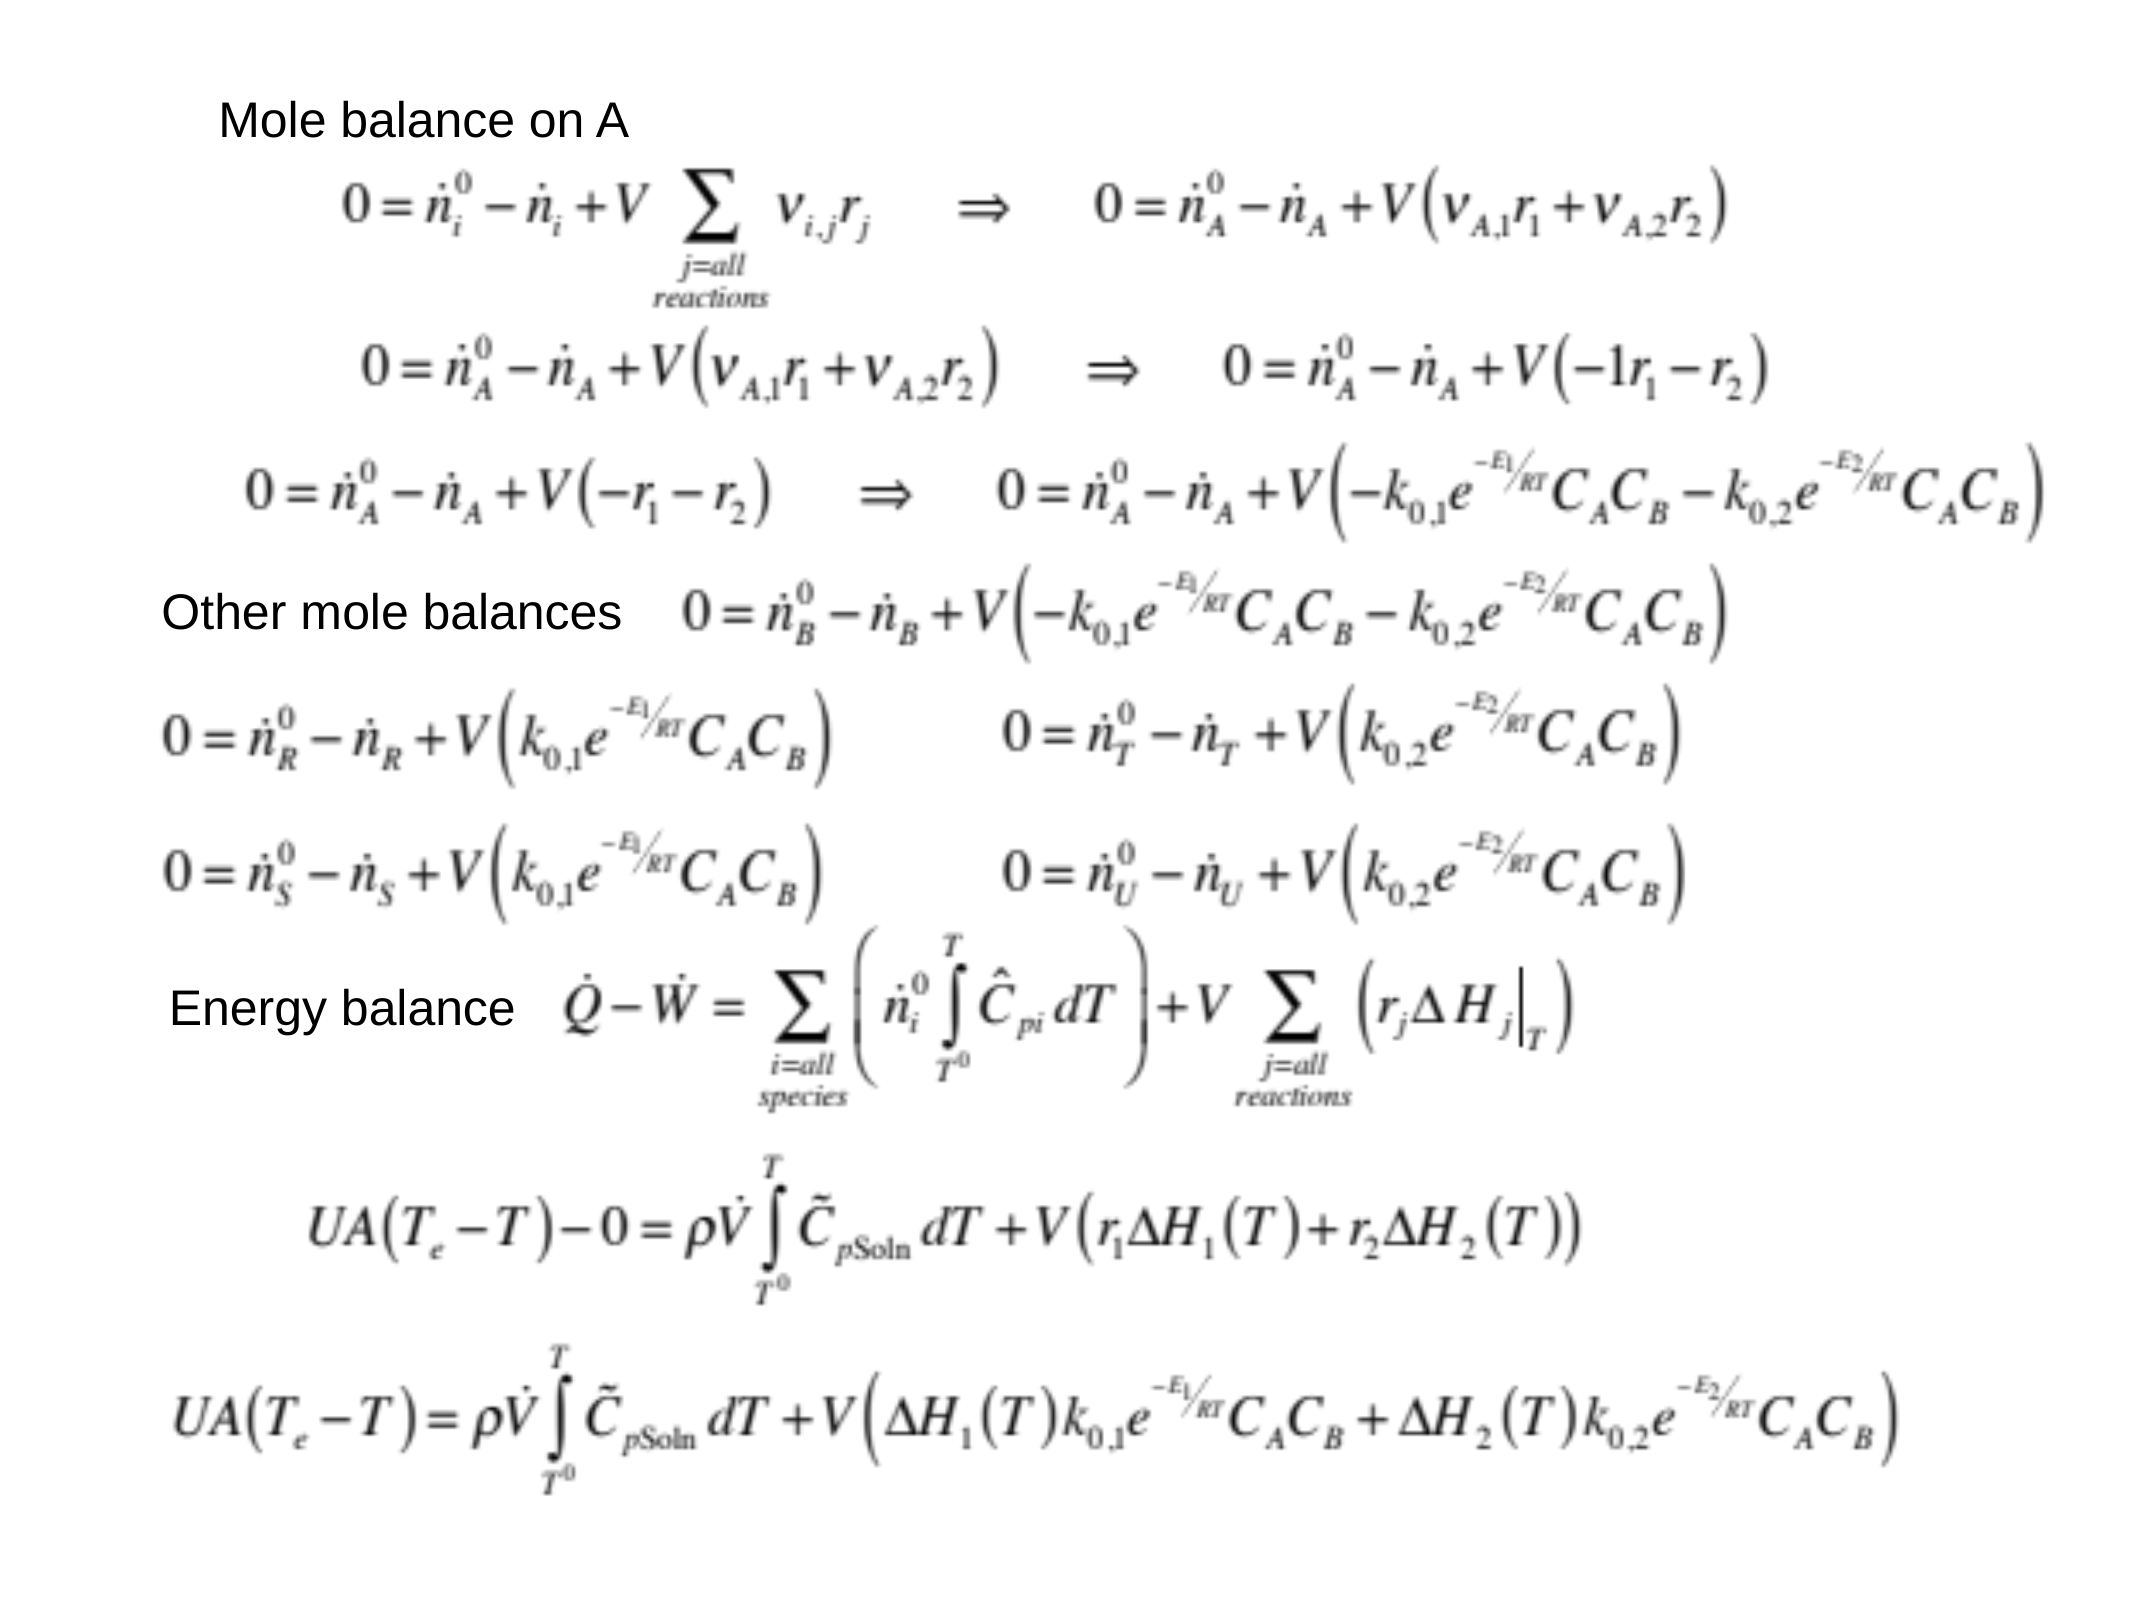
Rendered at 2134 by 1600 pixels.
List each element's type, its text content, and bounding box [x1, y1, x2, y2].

picture [337, 155, 1776, 413]
picture [158, 678, 837, 794]
picture [241, 433, 2048, 549]
picture [676, 553, 1736, 669]
text_box Other mole balances [161, 579, 623, 640]
text_box Mole balance on A [218, 87, 630, 148]
picture [158, 814, 1686, 1125]
picture [303, 1141, 1584, 1314]
text_box Energy balance [168, 975, 517, 1036]
picture [997, 674, 1686, 790]
picture [168, 1330, 1901, 1504]
